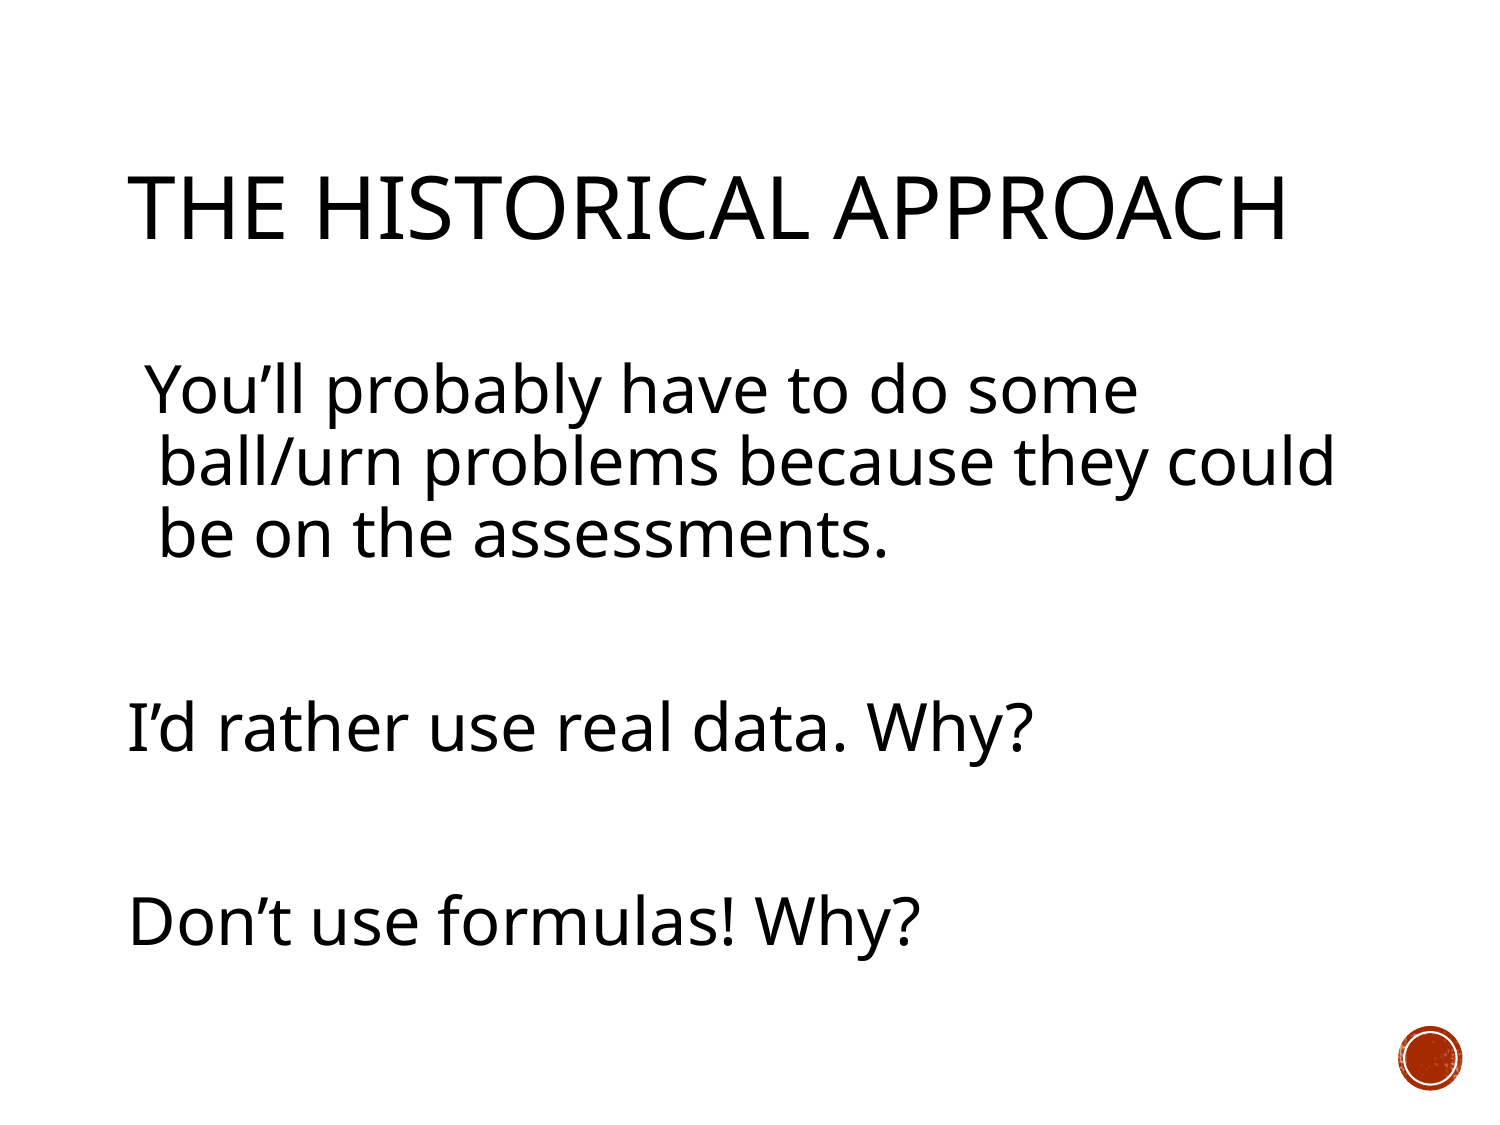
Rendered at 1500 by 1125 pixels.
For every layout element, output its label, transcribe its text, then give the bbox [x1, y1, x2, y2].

title The Historical Approach [112, 79, 1388, 344]
list You’ll probably have to do some ball/urn problems because they could be on the assessments. I’d rather use real data. Why? Don’t use formulas! Why? [112, 348, 1388, 1013]
